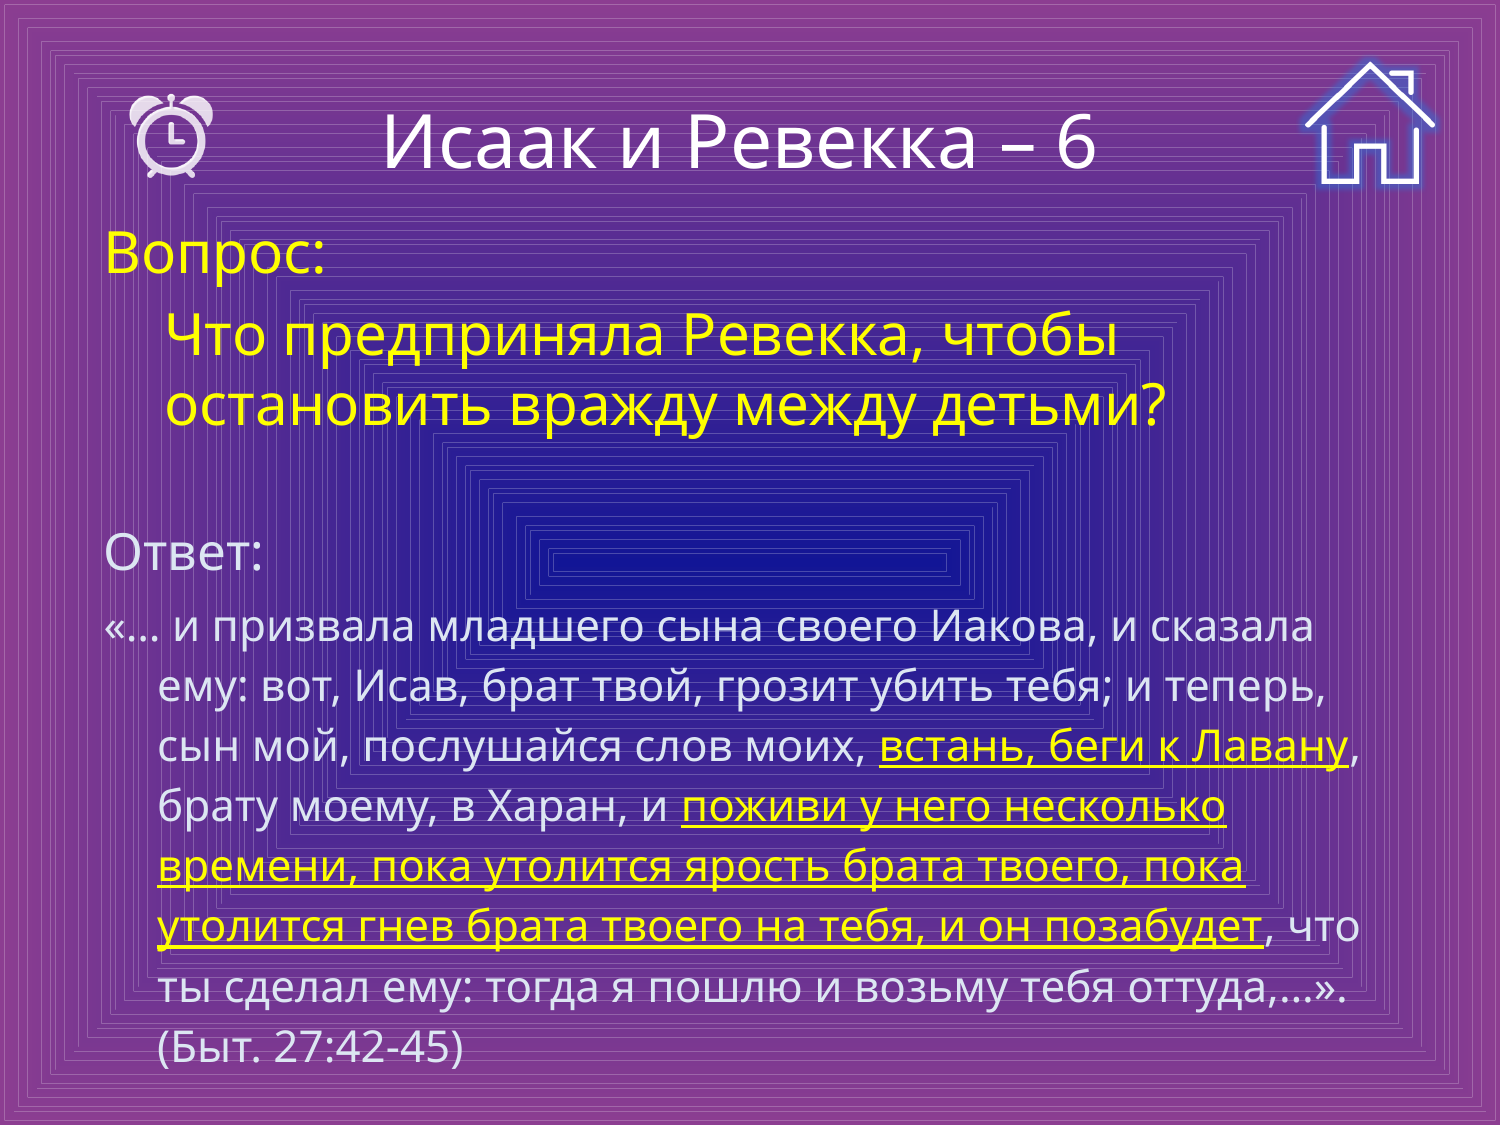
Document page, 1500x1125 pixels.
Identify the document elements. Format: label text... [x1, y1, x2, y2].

title Исаак и Ревекка – 6 [75, 45, 1425, 233]
list Вопрос: Что предприняла Ревекка, чтобы остановить вражду между детьми? [88, 208, 1437, 457]
picture [123, 89, 219, 185]
picture [1304, 54, 1435, 184]
list Ответ: «… и призвала младшего сына своего Иакова, и сказала ему: вот, Исав, брат твой, грозит убить тебя; и теперь, сын мой, послушайся слов моих, встань, беги к Лавану, брату моему, в Харан, и поживи у него несколько времени, пока утолится ярость брата твоего, пока утолится гнев брата твоего на тебя, и он позабудет, что ты сделал ему: тогда я пошлю и возьму тебя оттуда,…». (Быт. 27:42-45) [88, 503, 1425, 1083]
